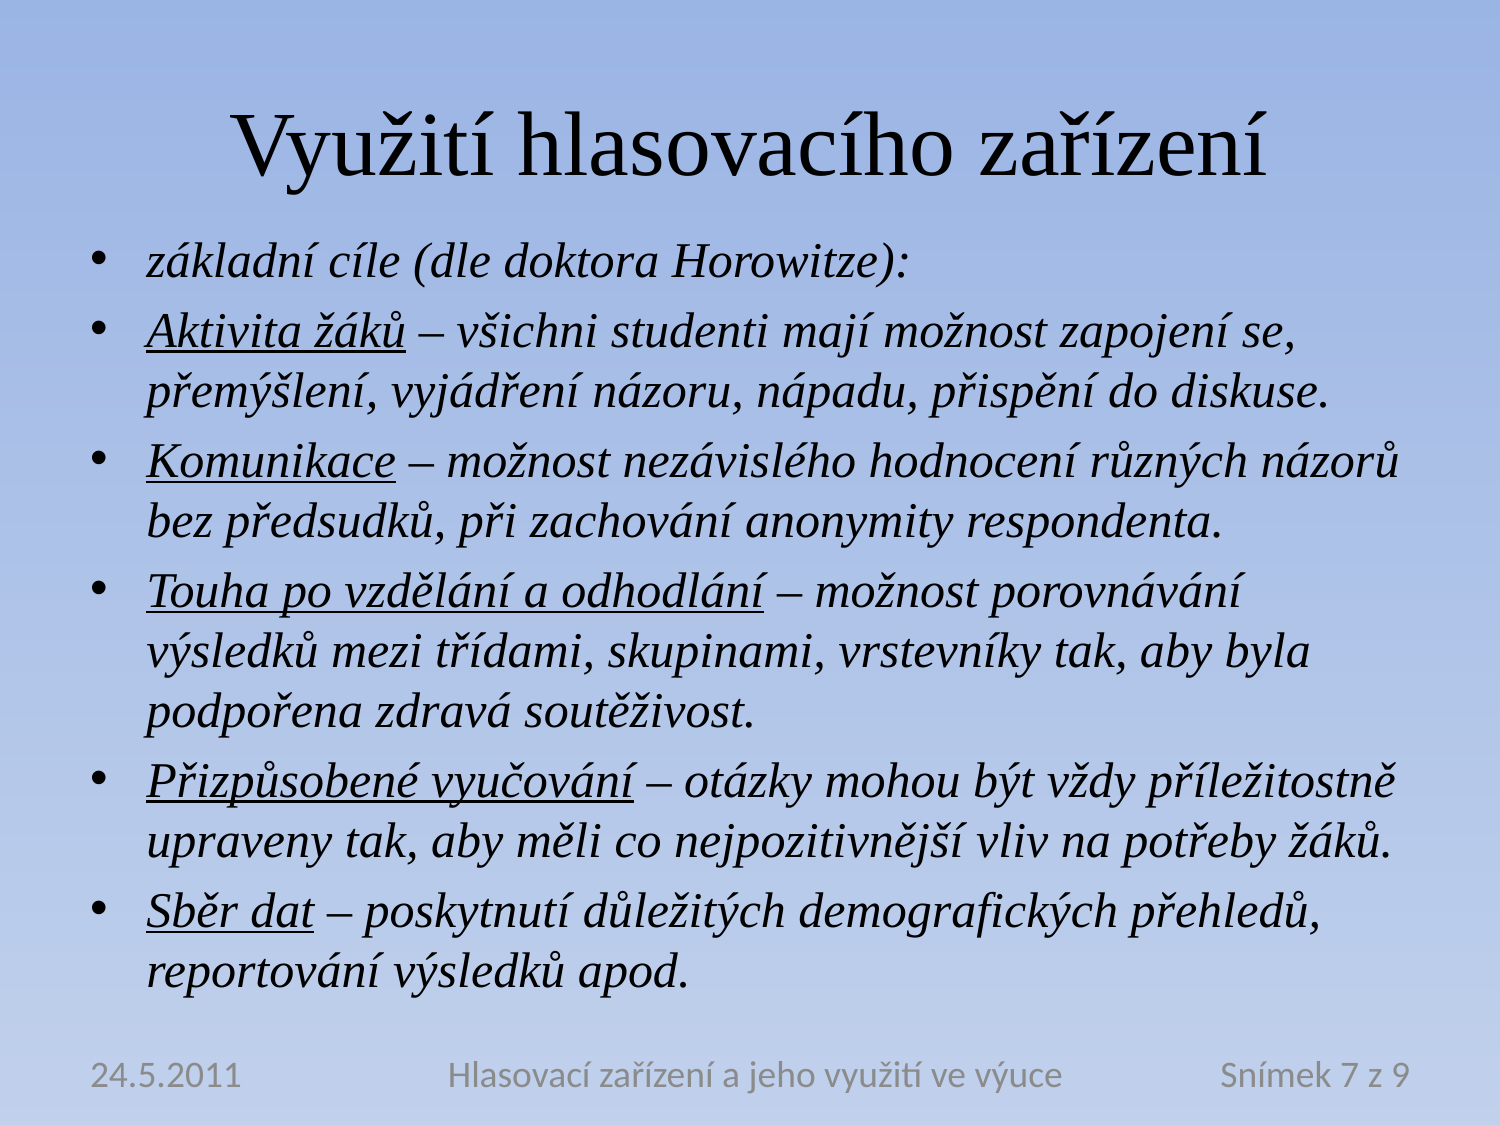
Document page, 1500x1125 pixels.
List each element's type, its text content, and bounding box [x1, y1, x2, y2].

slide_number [75, 1042, 425, 1103]
title Využití hlasovacího zařízení [74, 44, 1426, 219]
slide_number Snímek 7 z 9 [1074, 1042, 1425, 1103]
list základní cíle (dle doktora Horowitze): Aktivita žáků – všichni studenti mají možnost zapojení se, přemýšlení, vyjádření názoru, nápadu, přispění do diskuse. Komunikace – možnost nezávislého hodnocení různých názorů bez předsudků, při zachování anonymity respondenta. Touha po vzdělání a odhodlání – možnost porovnávání výsledků mezi třídami, skupinami, vrstevníky tak, aby byla podpořena zdravá soutěživost. Přizpůsobené vyučování – otázky mohou být vždy příležitostně upraveny tak, aby měli co nejpozitivnější vliv na potřeby žáků. Sběr dat – poskytnutí důležitých demografických přehledů, reportování výsledků apod. [74, 219, 1426, 1006]
footer Hlasovací zařízení a jeho využití ve výuce [430, 1042, 1074, 1103]
